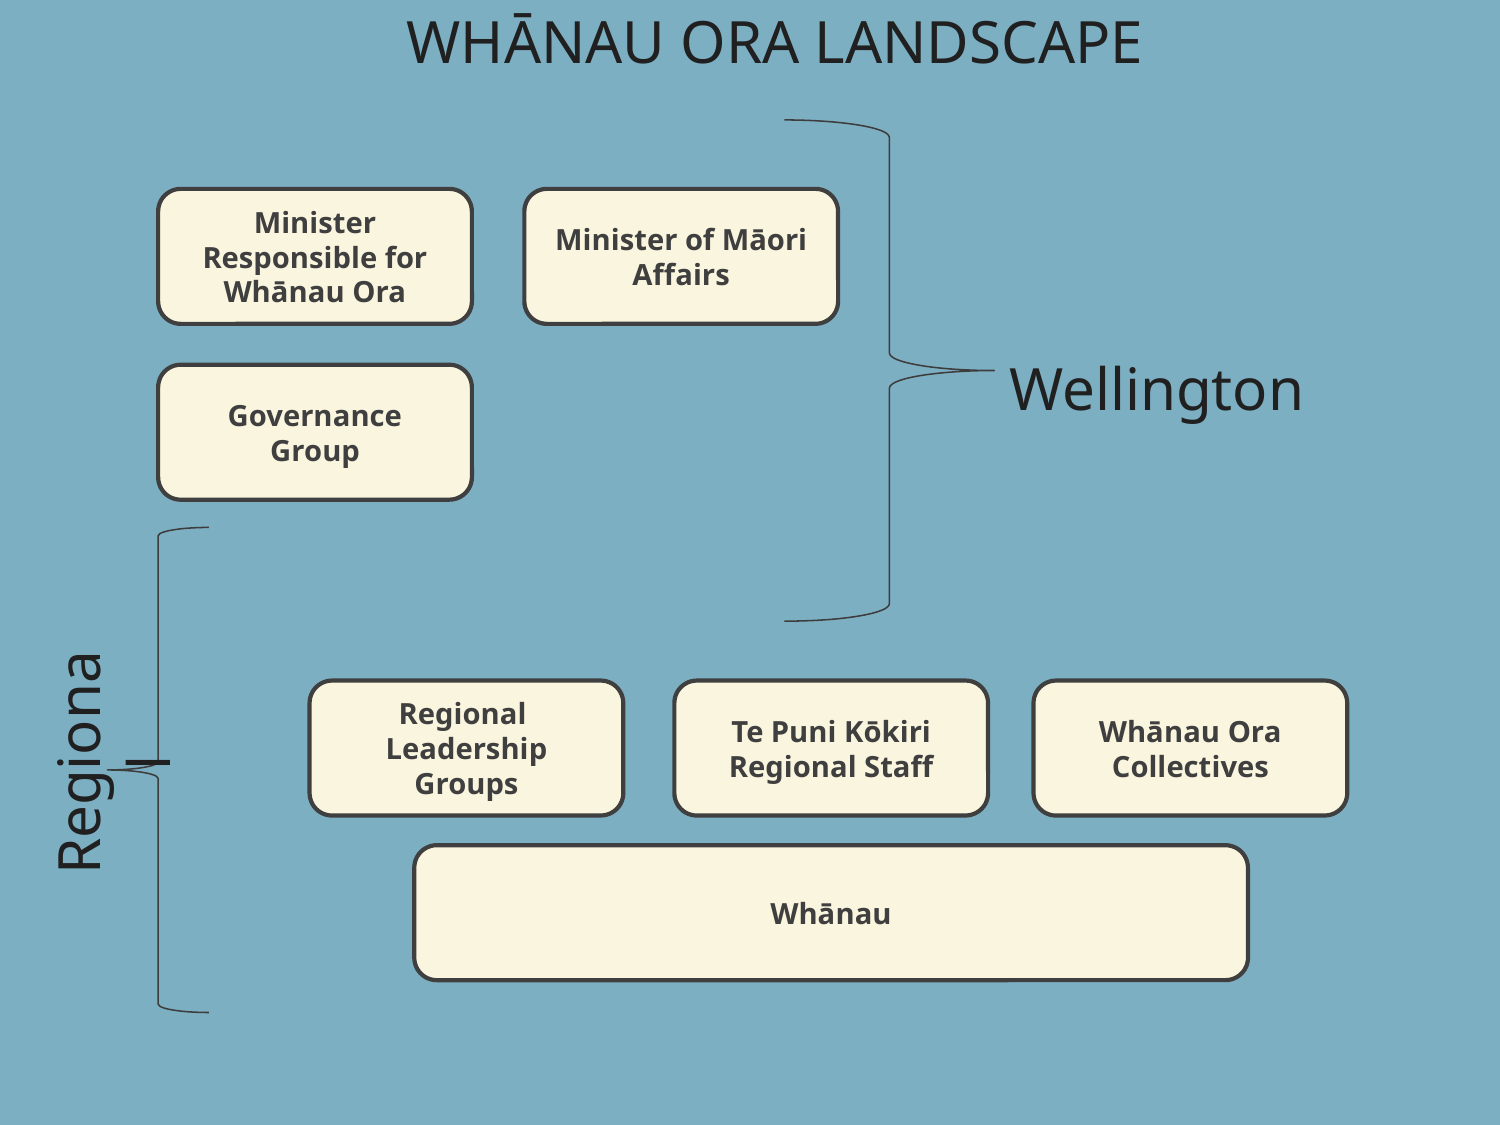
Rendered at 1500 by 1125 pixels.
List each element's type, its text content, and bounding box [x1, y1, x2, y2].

text_box Te Puni Kōkiri Regional Staff [672, 678, 991, 818]
text_box Whānau Ora Collectives [1031, 678, 1350, 818]
text_box Whānau [412, 843, 1251, 983]
text_box [109, 526, 209, 1014]
text_box Regional Leadership Groups [307, 678, 626, 818]
text_box Governance Group [156, 362, 475, 502]
text_box Wellington [994, 194, 1330, 475]
text_box Minister of Māori Affairs [522, 186, 784, 326]
text_box WHĀNAU ORA LANDSCAPE [391, 0, 684, 128]
text_box Minister Responsible for Whānau Ora [156, 186, 475, 326]
text_box [684, 0, 865, 200]
text_box [784, 128, 994, 622]
text_box WHĀNAU ORA LANDSCAPE [865, 0, 1159, 128]
text_box Regional [34, 633, 109, 893]
